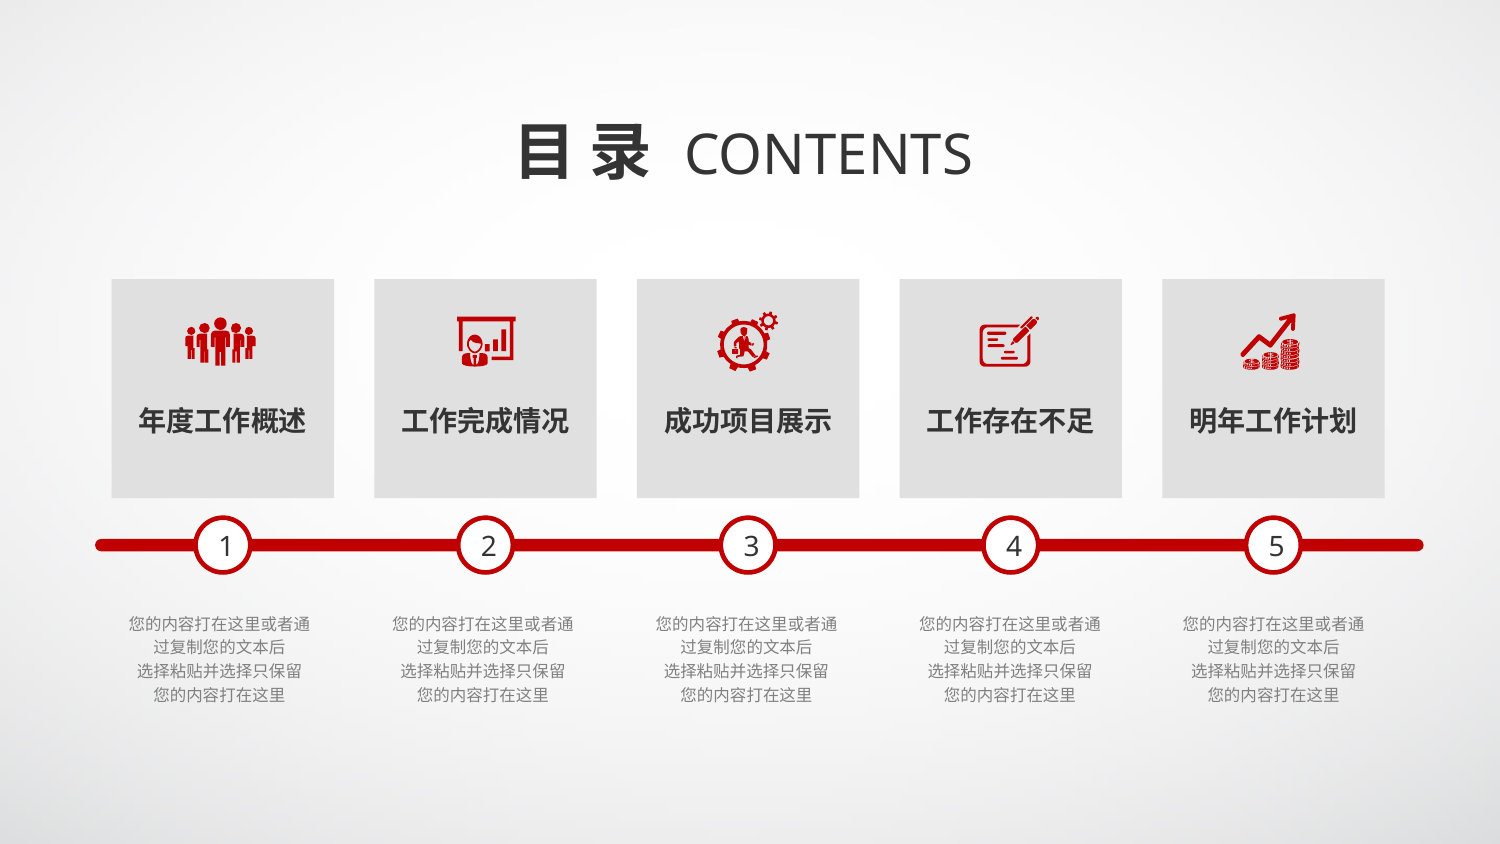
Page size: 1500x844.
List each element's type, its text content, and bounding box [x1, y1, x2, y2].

text_box 4 [982, 516, 1040, 574]
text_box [636, 279, 860, 499]
text_box [776, 537, 983, 553]
text_box [251, 537, 458, 553]
text_box 您的内容打在这里或者通 过复制您的文本后 选择粘贴并选择只保留 您的内容打在这里 [1166, 602, 1381, 712]
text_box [374, 279, 597, 499]
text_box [1162, 279, 1385, 499]
text_box 3 [719, 516, 777, 574]
text_box [1301, 537, 1425, 553]
text_box [94, 537, 195, 553]
text_box 您的内容打在这里或者通 过复制您的文本后 选择粘贴并选择只保留 您的内容打在这里 [375, 602, 590, 712]
text_box 您的内容打在这里或者通 过复制您的文本后 选择粘贴并选择只保留 您的内容打在这里 [639, 602, 854, 712]
picture [0, 0, 1500, 844]
text_box 您的内容打在这里或者通 过复制您的文本后 选择粘贴并选择只保留 您的内容打在这里 [112, 602, 327, 712]
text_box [899, 279, 1122, 499]
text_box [111, 279, 335, 499]
text_box [514, 537, 720, 553]
text_box 5 [1245, 516, 1302, 574]
text_box 2 [457, 516, 514, 574]
text_box 1 [194, 516, 252, 574]
text_box 您的内容打在这里或者通 过复制您的文本后 选择粘贴并选择只保留 您的内容打在这里 [902, 602, 1117, 712]
text_box 目 录 CONTENTS [498, 98, 1053, 196]
text_box [1039, 537, 1245, 553]
